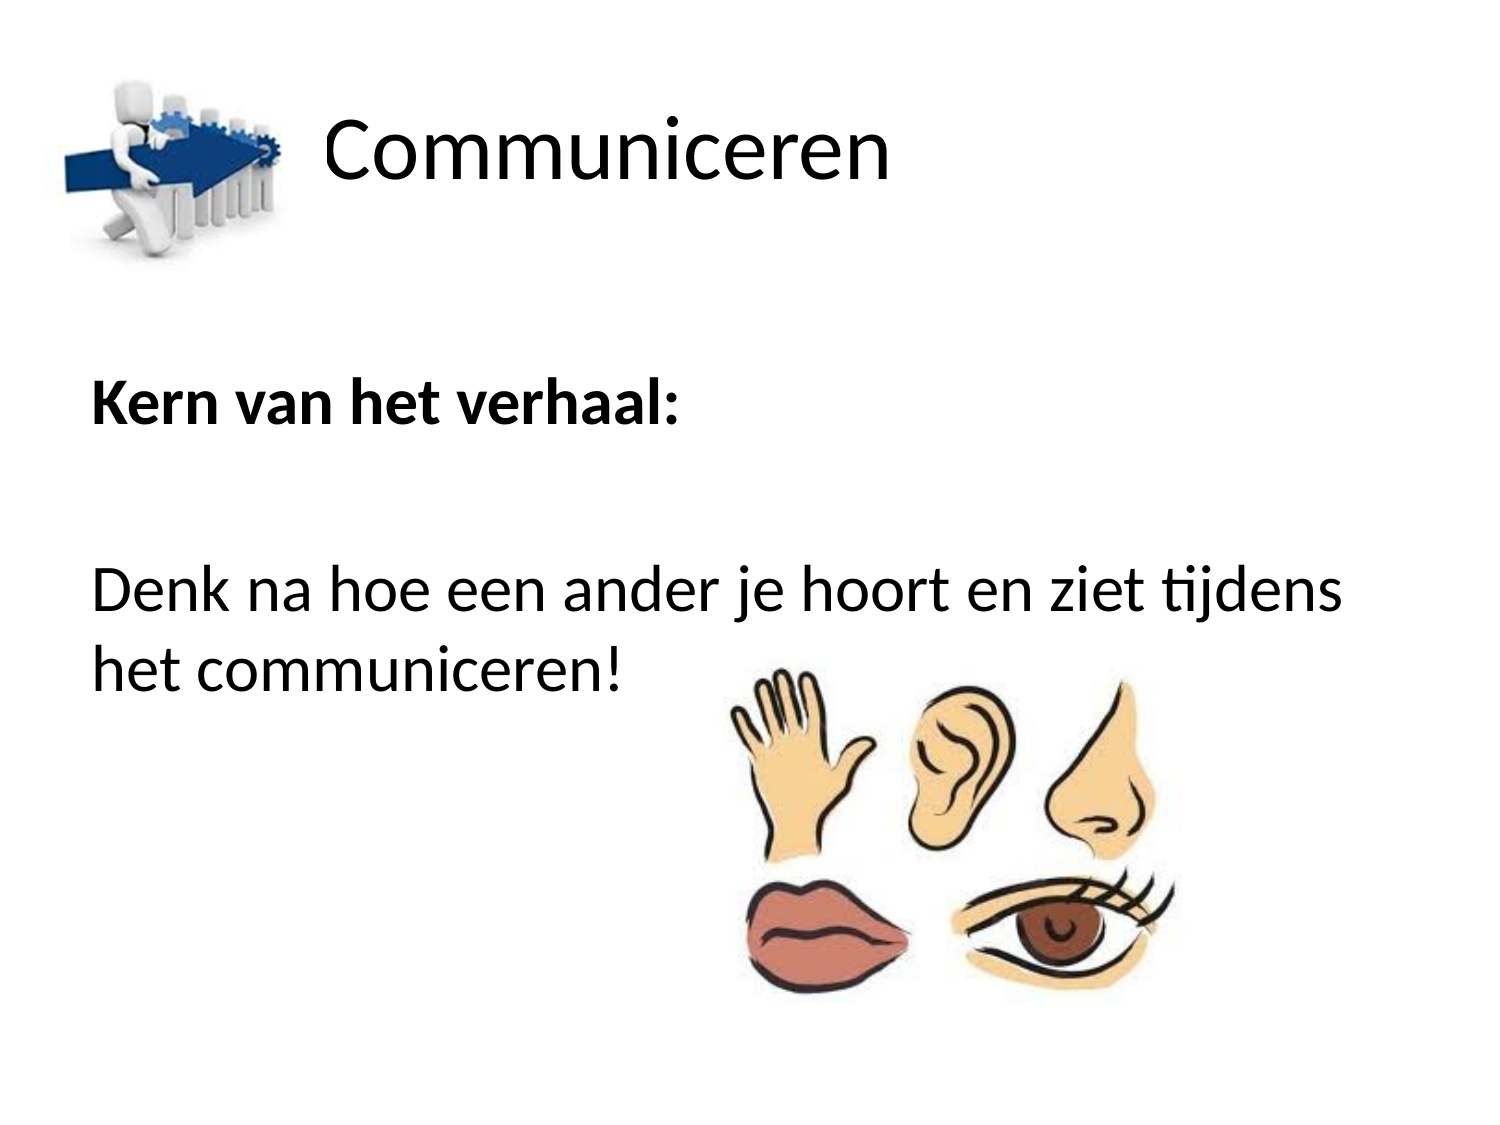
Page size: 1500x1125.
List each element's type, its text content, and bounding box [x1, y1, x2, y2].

picture [17, 66, 327, 281]
picture [711, 655, 1191, 1004]
list Kern van het verhaal: Denk na hoe een ander je hoort en ziet tijdens het communiceren! [76, 349, 1425, 1005]
title Communiceren [301, 54, 916, 232]
